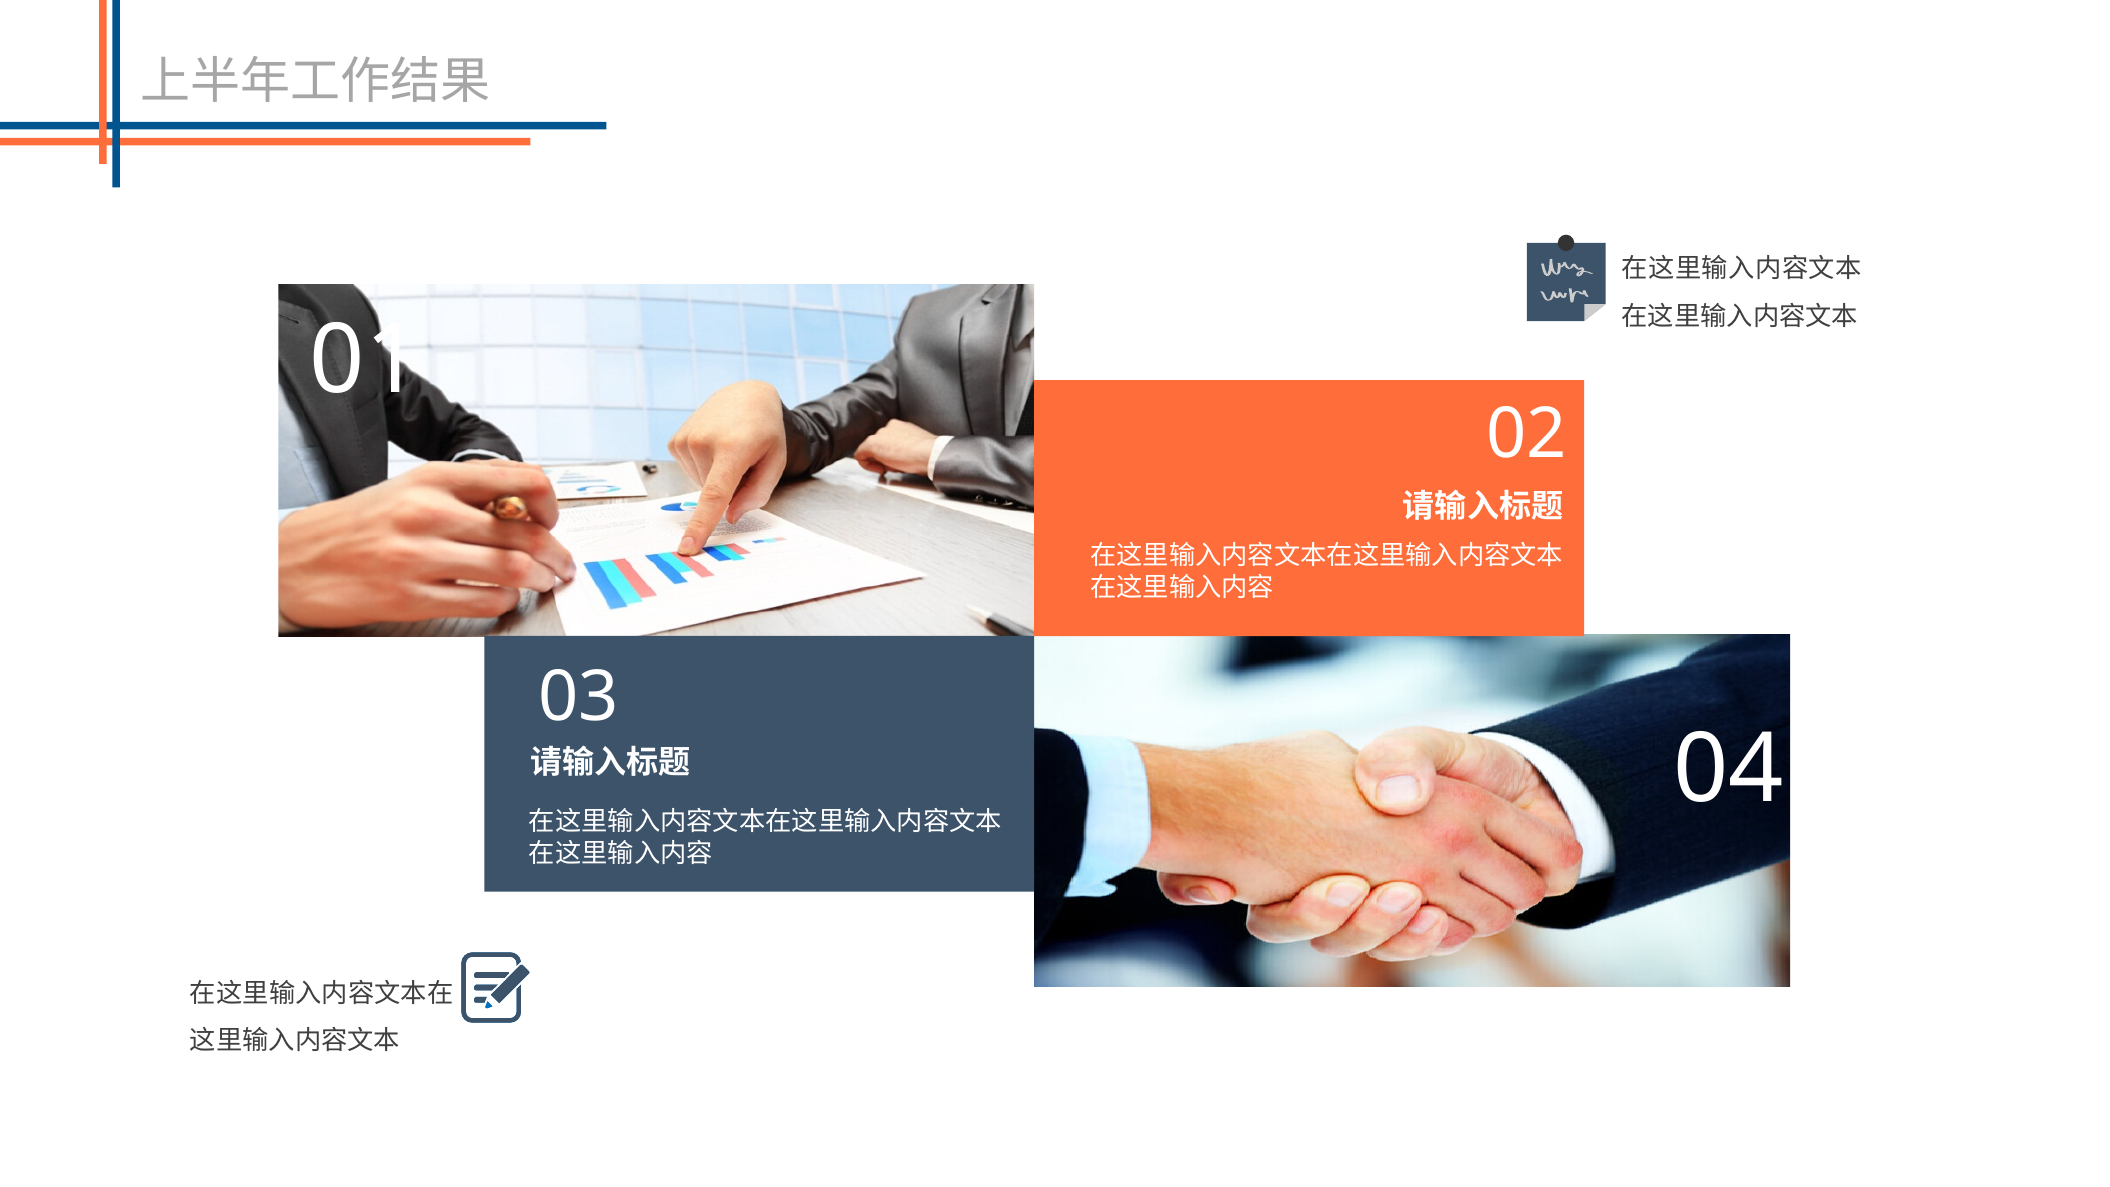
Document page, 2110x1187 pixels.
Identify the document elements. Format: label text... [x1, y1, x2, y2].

text_box [474, 972, 509, 978]
text_box [474, 984, 498, 991]
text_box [1526, 234, 1606, 322]
text_box 在这里输入内容文本在这里输入内容文本 [1605, 227, 1878, 339]
text_box [490, 964, 530, 1004]
text_box [469, 984, 521, 1023]
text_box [1034, 380, 1589, 637]
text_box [484, 635, 1035, 892]
text_box [469, 952, 521, 966]
text_box 在这里输入内容文本在这里输入内容文本 [174, 952, 469, 1063]
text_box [278, 284, 1035, 637]
text_box [485, 1001, 493, 1009]
text_box [474, 996, 487, 1003]
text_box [0, 0, 789, 188]
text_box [1034, 634, 1802, 987]
